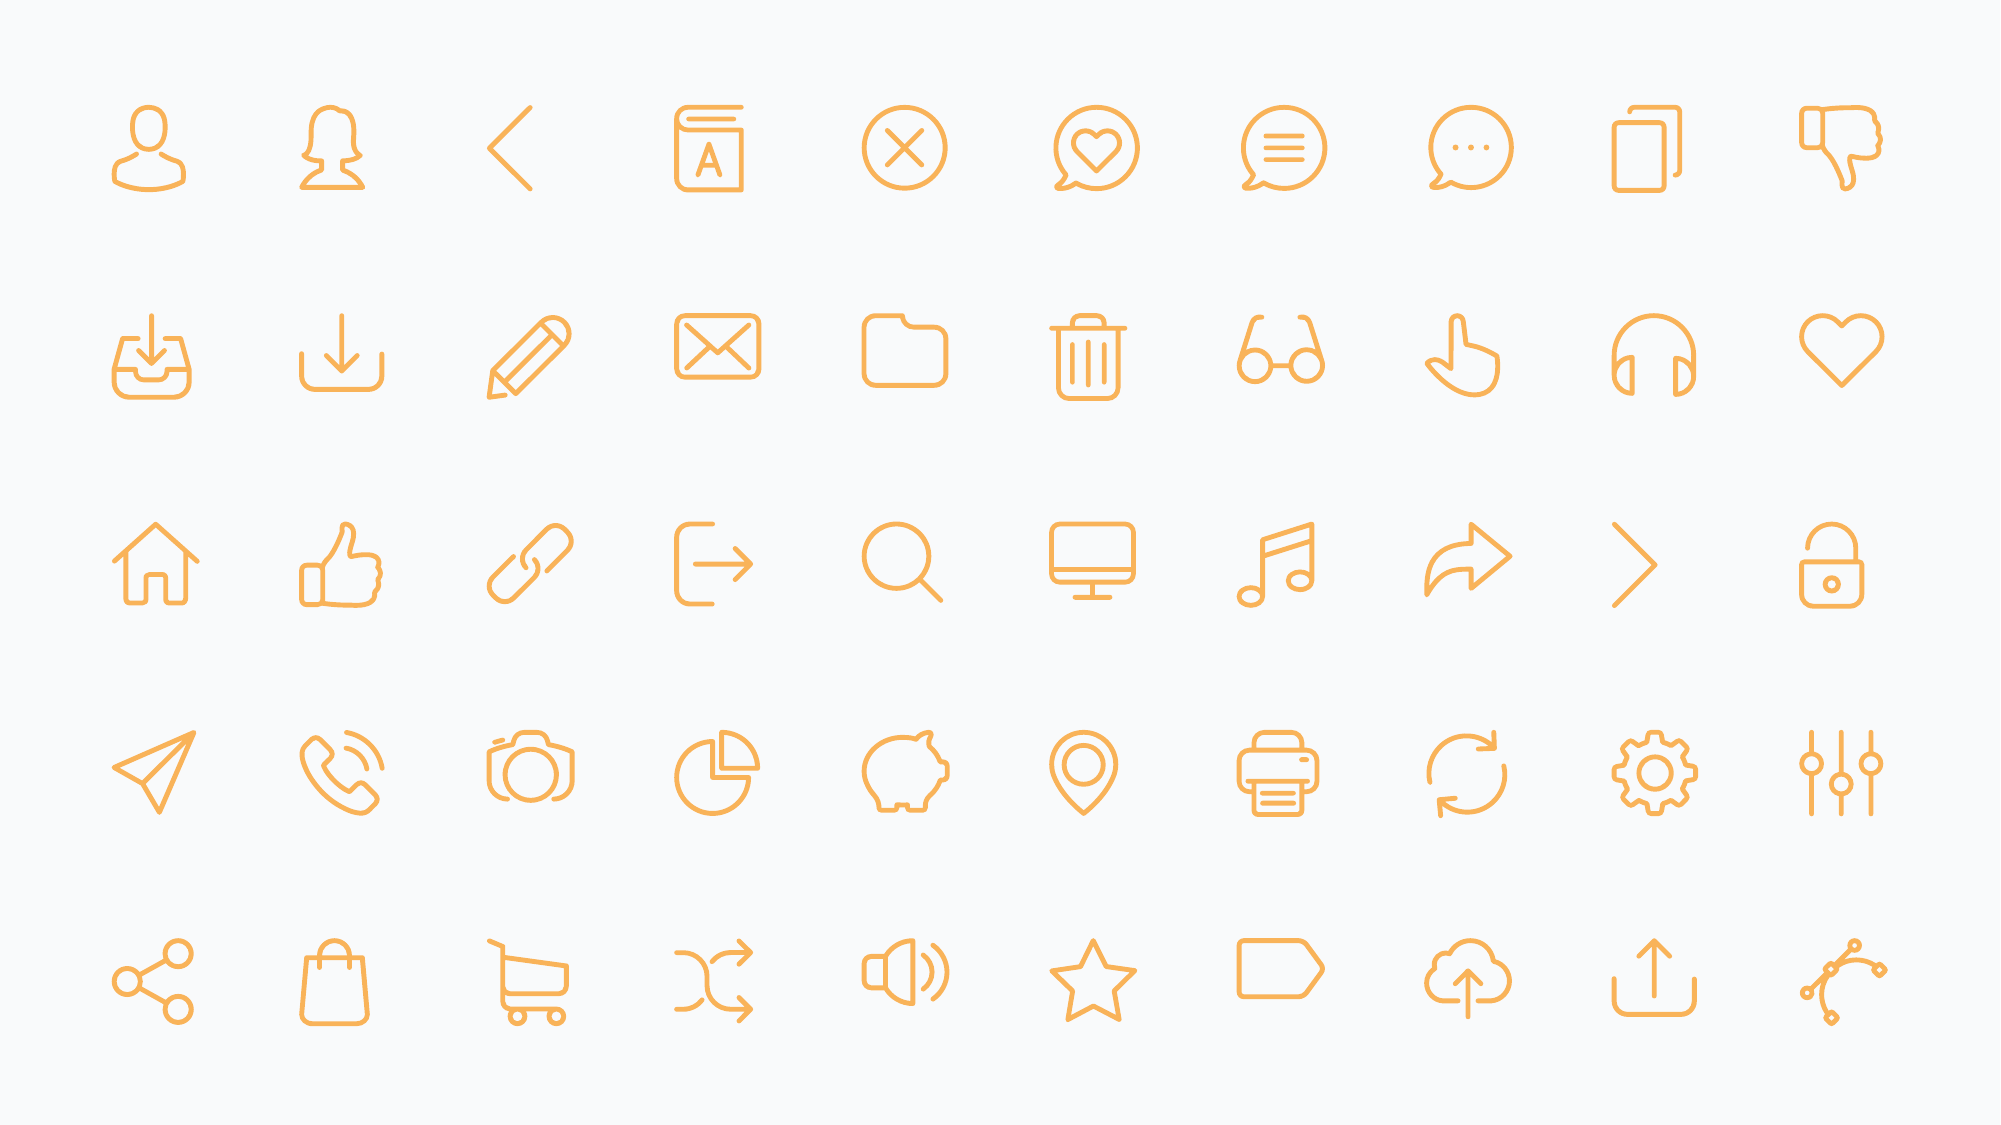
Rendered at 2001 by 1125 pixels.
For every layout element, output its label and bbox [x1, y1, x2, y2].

text_box [1424, 938, 1512, 1020]
text_box [1049, 729, 1119, 816]
text_box [1799, 729, 1884, 817]
text_box [1236, 729, 1320, 817]
text_box [299, 313, 385, 392]
text_box [1049, 313, 1128, 401]
text_box [861, 521, 944, 603]
text_box [111, 521, 200, 606]
text_box [1611, 104, 1683, 193]
text_box [111, 938, 194, 1025]
text_box [1236, 521, 1315, 608]
text_box [1424, 729, 1510, 819]
text_box [674, 938, 754, 1024]
text_box [486, 315, 572, 400]
text_box [111, 104, 186, 193]
text_box [111, 730, 197, 815]
text_box [674, 521, 754, 607]
text_box [674, 313, 762, 380]
text_box [299, 729, 385, 816]
text_box [861, 313, 949, 388]
text_box [861, 729, 950, 813]
text_box [486, 729, 575, 803]
text_box [1049, 521, 1136, 600]
text_box [1049, 104, 1140, 192]
text_box [1424, 104, 1514, 191]
text_box [1799, 521, 1865, 609]
text_box [1424, 313, 1501, 398]
text_box [861, 938, 950, 1006]
text_box [1424, 521, 1513, 598]
text_box [1236, 938, 1325, 1000]
text_box [111, 313, 192, 400]
text_box [299, 104, 365, 190]
text_box [1236, 104, 1328, 191]
text_box [1611, 938, 1697, 1017]
text_box [1799, 105, 1883, 192]
text_box [487, 938, 569, 1027]
text_box [1611, 313, 1697, 397]
text_box [1799, 313, 1885, 388]
text_box [299, 521, 383, 608]
text_box [1611, 521, 1658, 609]
text_box [1611, 729, 1699, 817]
text_box [861, 104, 948, 191]
text_box [299, 938, 370, 1027]
text_box [674, 104, 744, 193]
text_box [486, 521, 574, 605]
text_box [1049, 938, 1138, 1023]
text_box [1236, 314, 1326, 385]
text_box [1799, 938, 1888, 1027]
text_box [674, 729, 761, 816]
text_box [486, 105, 533, 192]
